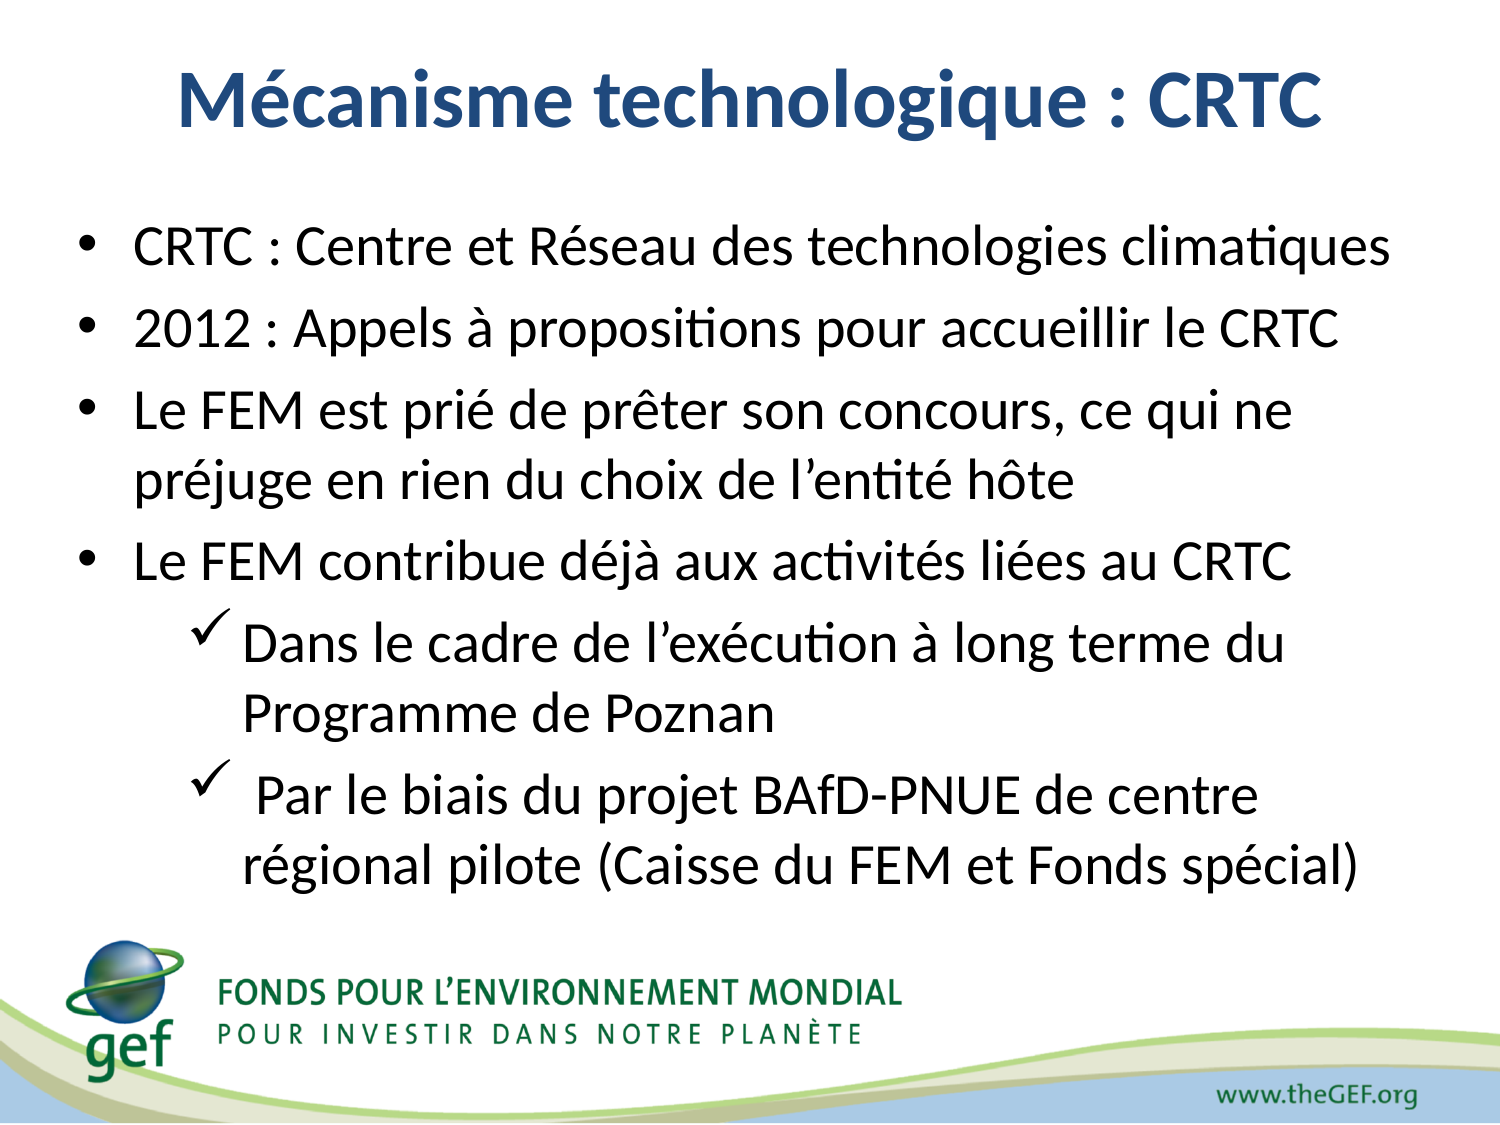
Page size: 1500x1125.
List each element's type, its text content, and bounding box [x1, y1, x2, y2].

title Mécanisme technologique : CRTC [74, 0, 1426, 188]
list CRTC : Centre et Réseau des technologies climatiques 2012 : Appels à propositions pour accueillir le CRTC Le FEM est prié de prêter son concours, ce qui ne préjuge en rien du choix de l’entité hôte Le FEM contribue déjà aux activités liées au CRTC Dans le cadre de l’exécution à long terme du Programme de Poznan Par le biais du projet BAfD-PNUE de centre régional pilote (Caisse du FEM et Fonds spécial) [62, 199, 1413, 913]
picture [0, 912, 1500, 1125]
